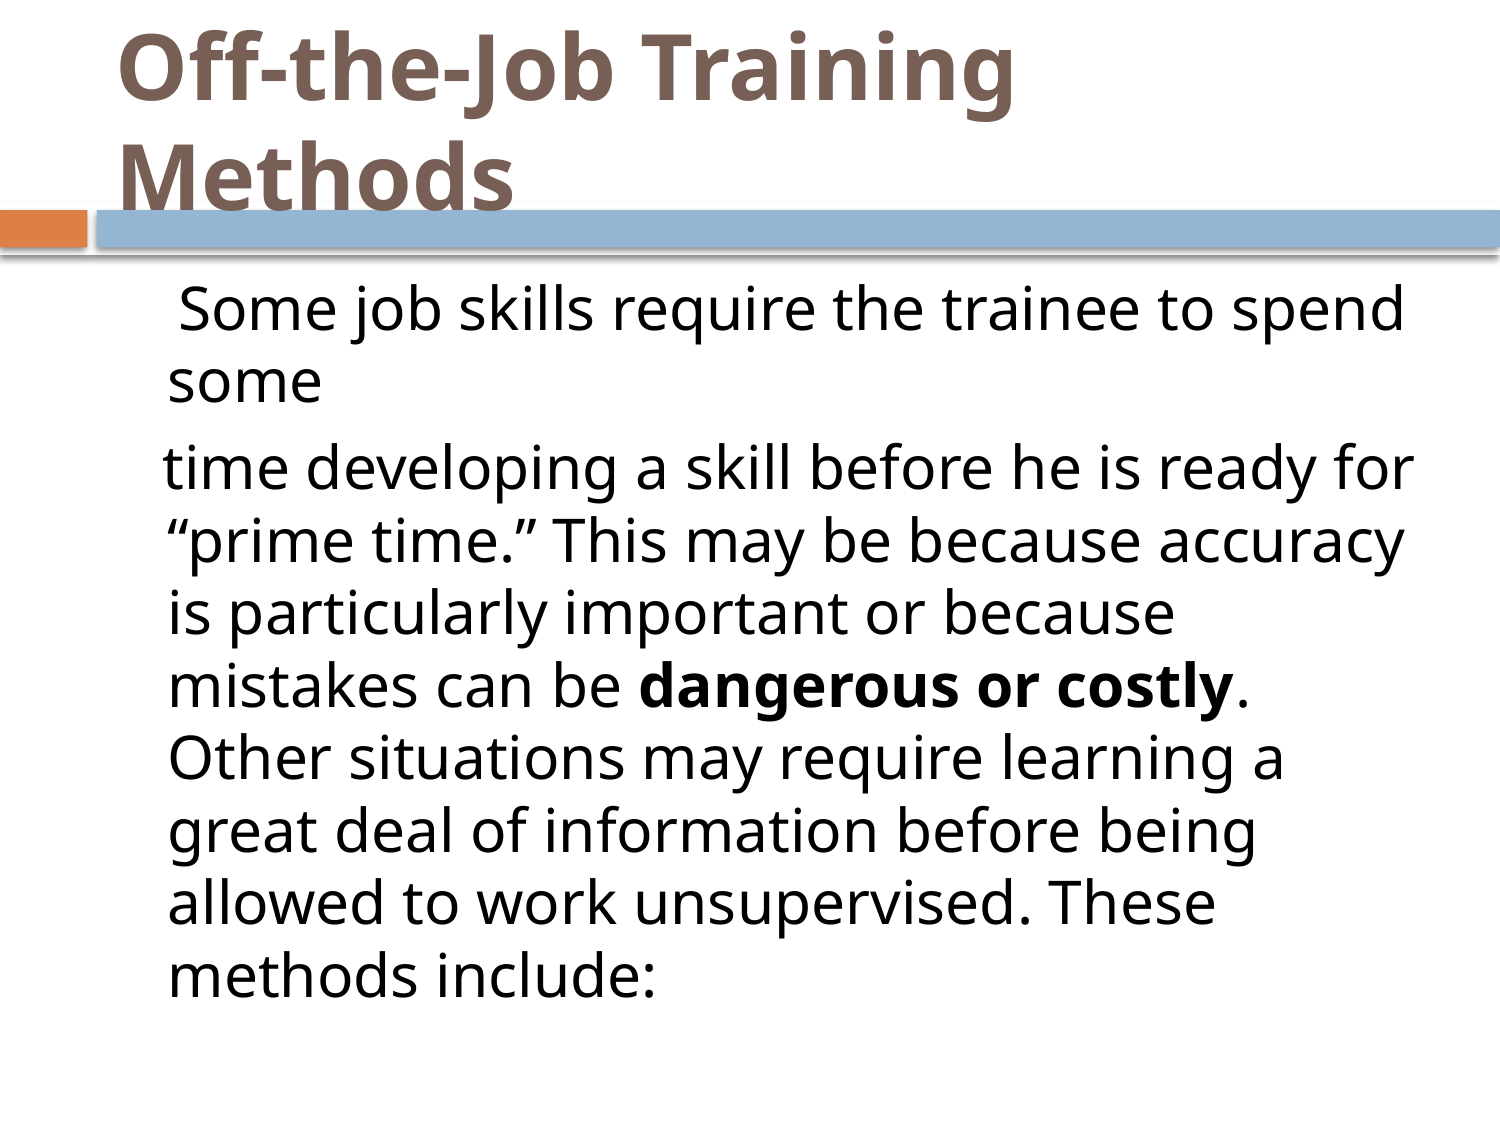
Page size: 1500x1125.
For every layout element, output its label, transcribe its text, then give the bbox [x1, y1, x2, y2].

list Some job skills require the trainee to spend some time developing a skill before he is ready for “prime time.” This may be because accuracy is particularly important or because mistakes can be dangerous or costly. Other situations may require learning a great deal of information before being allowed to work unsupervised. These methods include: [100, 262, 1438, 1000]
title Off-the-Job Training Methods [100, 37, 1438, 200]
